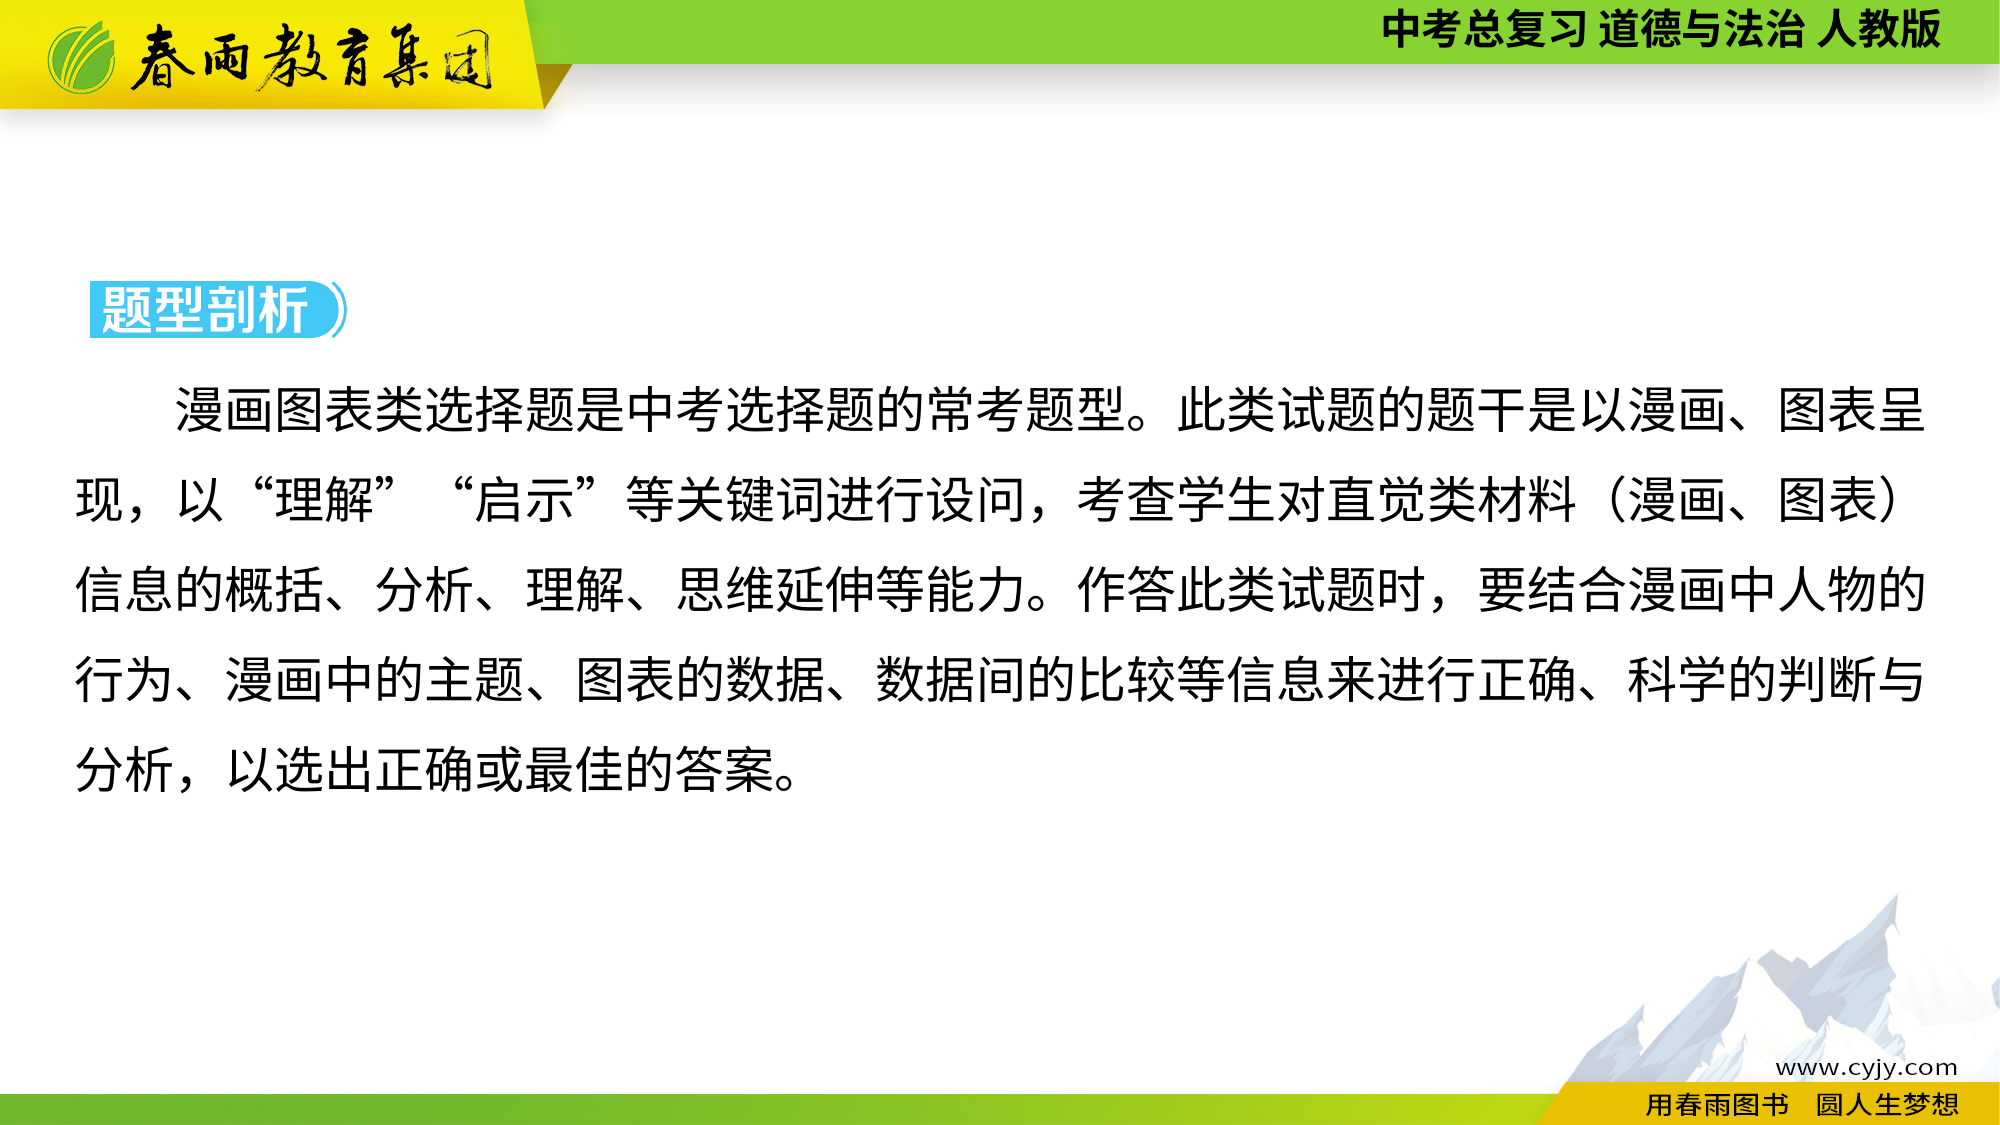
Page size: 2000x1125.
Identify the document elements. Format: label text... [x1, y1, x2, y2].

picture [0, 0, 2000, 1125]
list 漫画图表类选择题是中考选择题的常考题型。此类试题的题干是以漫画、图表呈现，以“理解”“启示”等关键词进行设问，考查学生对直觉类材料（漫画、图表）信息的概括、分析、理解、思维延伸等能力。作答此类试题时，要结合漫画中人物的行为、漫画中的主题、图表的数据、数据间的比较等信息来进行正确、科学的判断与分析，以选出正确或最佳的答案。 [59, 340, 1944, 799]
